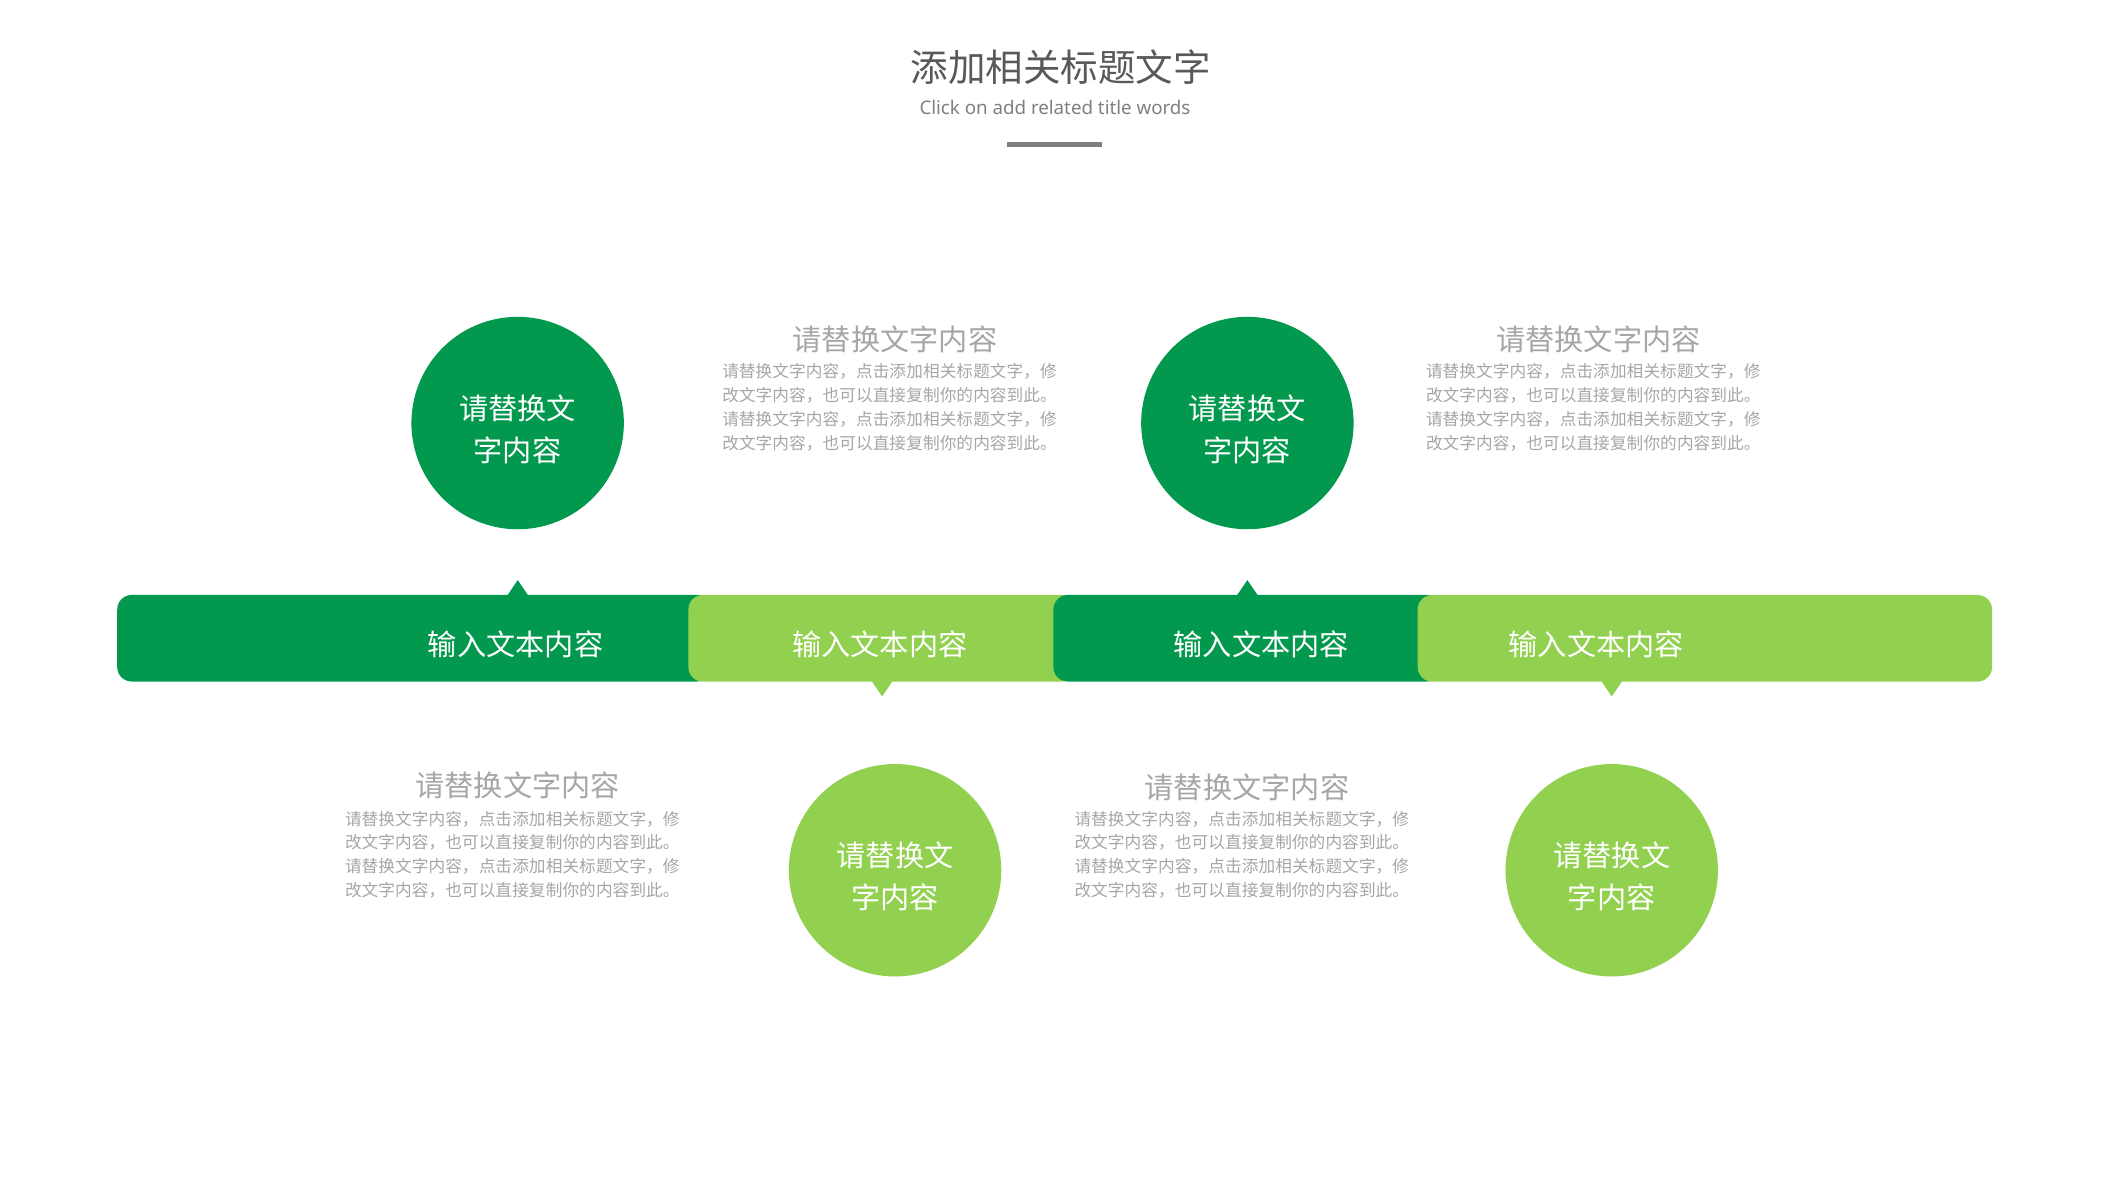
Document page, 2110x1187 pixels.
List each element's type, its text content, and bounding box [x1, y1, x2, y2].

text_box 请替换文字内容，点击添加相关标题文字，修改文字内容，也可以直接复制你的内容到此。请替换文字内容，点击添加相关标题文字，修改文字内容，也可以直接复制你的内容到此。 [722, 357, 1068, 453]
text_box 请替换文字内容 [455, 383, 581, 468]
text_box [411, 316, 624, 530]
text_box 请替换文字内容 [398, 760, 638, 803]
text_box Click on add related title words [877, 89, 1232, 124]
text_box 请替换文字内容，点击添加相关标题文字，修改文字内容，也可以直接复制你的内容到此。请替换文字内容，点击添加相关标题文字，修改文字内容，也可以直接复制你的内容到此。 [1426, 357, 1772, 453]
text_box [688, 594, 1076, 697]
text_box 添加相关标题文字 [877, 37, 1245, 95]
text_box 请替换文字内容，点击添加相关标题文字，修改文字内容，也可以直接复制你的内容到此。请替换文字内容，点击添加相关标题文字，修改文字内容，也可以直接复制你的内容到此。 [1074, 804, 1420, 901]
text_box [1053, 580, 1442, 682]
text_box [1141, 316, 1354, 530]
text_box 请替换文字内容 [1184, 383, 1310, 468]
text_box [1417, 594, 1993, 697]
text_box 请替换文字内容 [1478, 314, 1719, 357]
text_box 请替换文字内容 [1127, 762, 1367, 805]
text_box [1505, 764, 1718, 977]
text_box [788, 764, 1002, 977]
text_box 请替换文字内容 [775, 314, 1015, 357]
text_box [117, 580, 712, 682]
text_box 请替换文字内容，点击添加相关标题文字，修改文字内容，也可以直接复制你的内容到此。请替换文字内容，点击添加相关标题文字，修改文字内容，也可以直接复制你的内容到此。 [345, 804, 691, 901]
text_box 请替换文字内容 [1549, 830, 1675, 915]
text_box 请替换文字内容 [832, 830, 958, 915]
